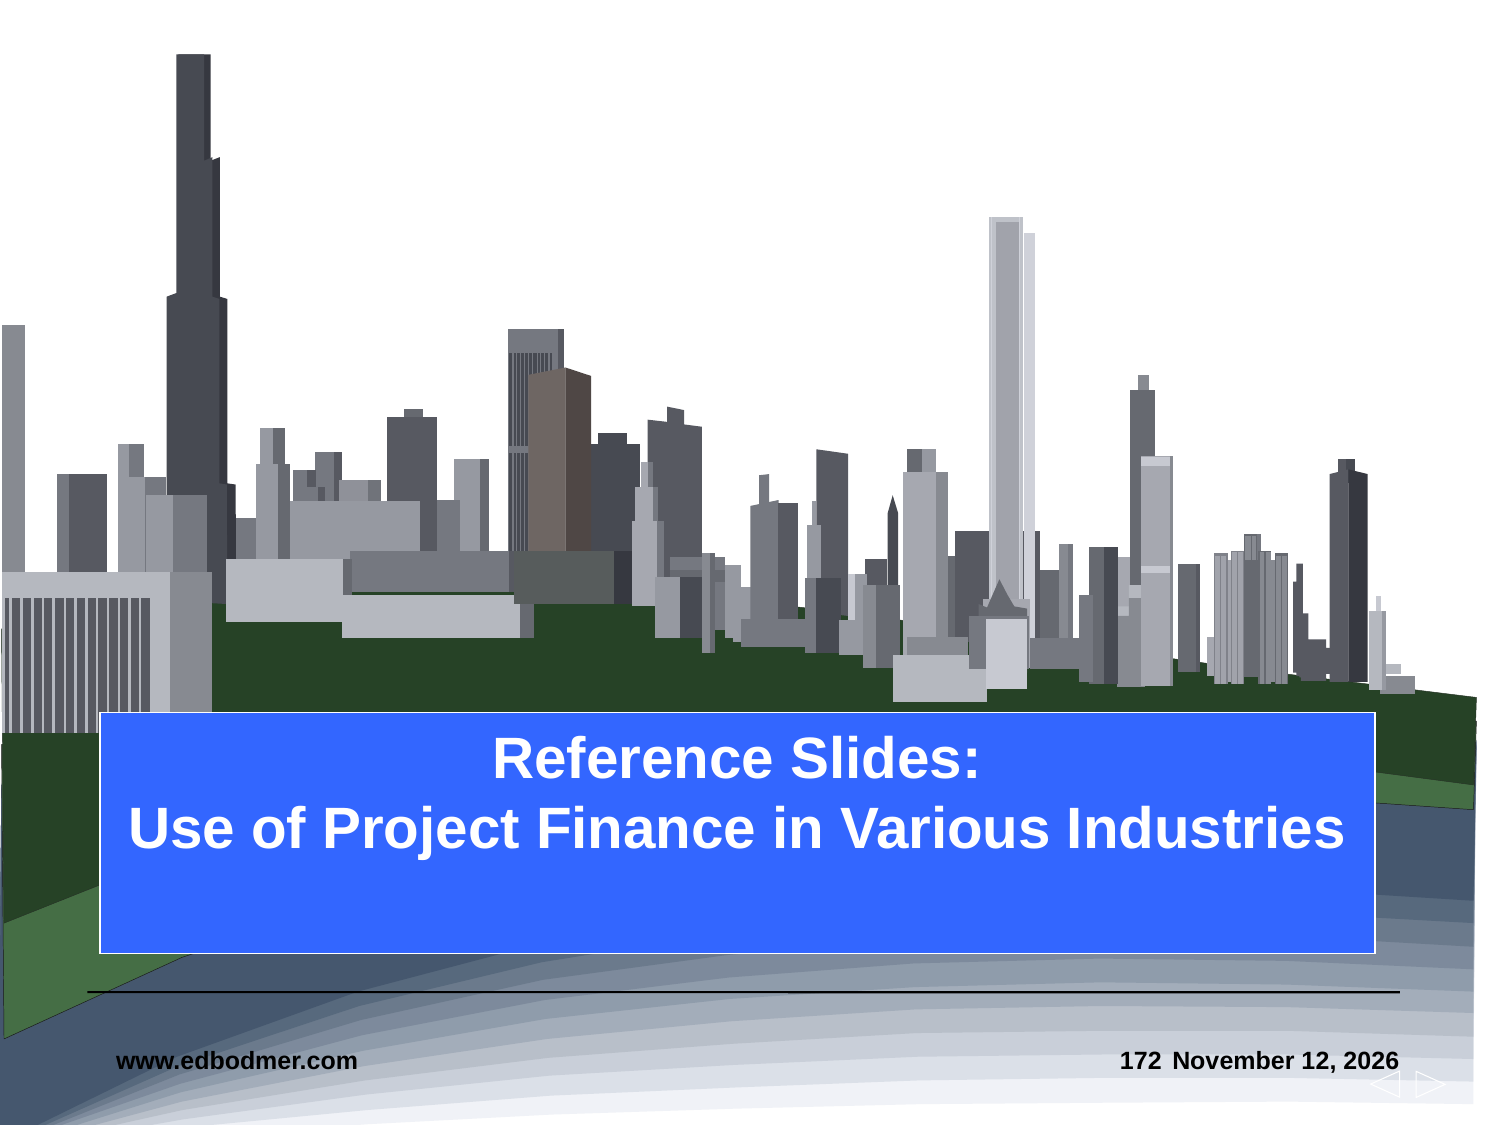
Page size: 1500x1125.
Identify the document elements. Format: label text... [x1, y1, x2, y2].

title Reference Slides: Use of Project Finance in Various Industries [99, 712, 1376, 954]
